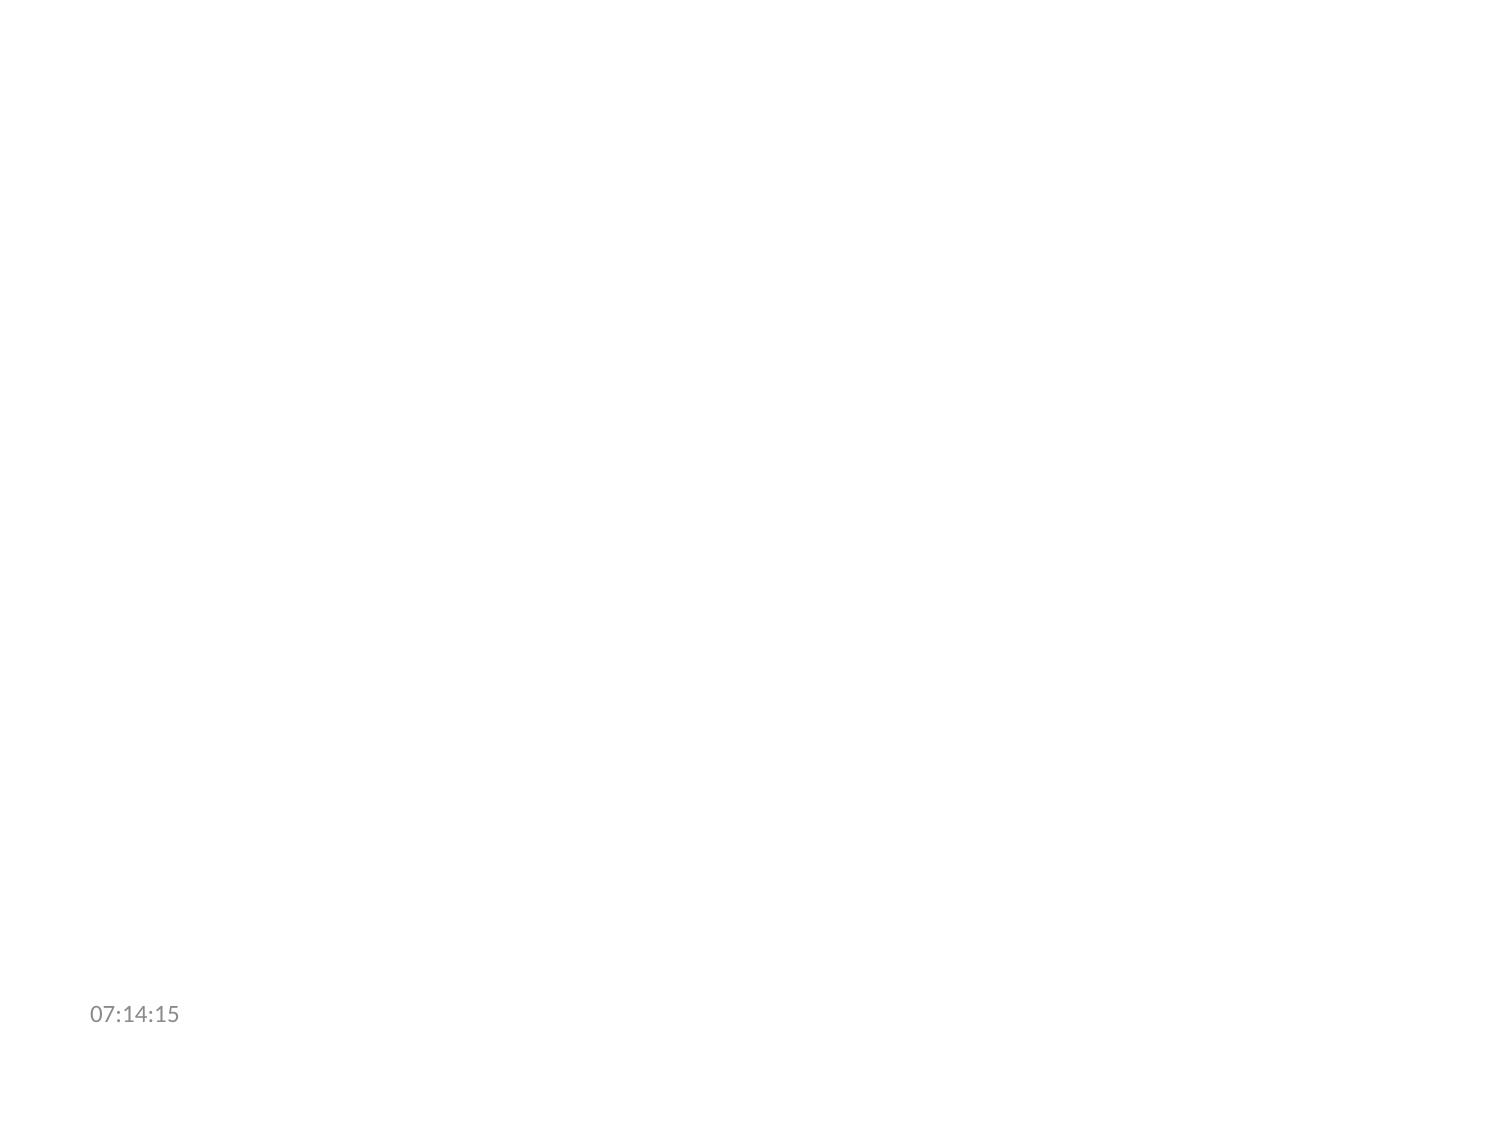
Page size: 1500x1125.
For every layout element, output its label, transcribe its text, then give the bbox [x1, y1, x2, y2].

text_box 15:35:09 [75, 982, 425, 1043]
